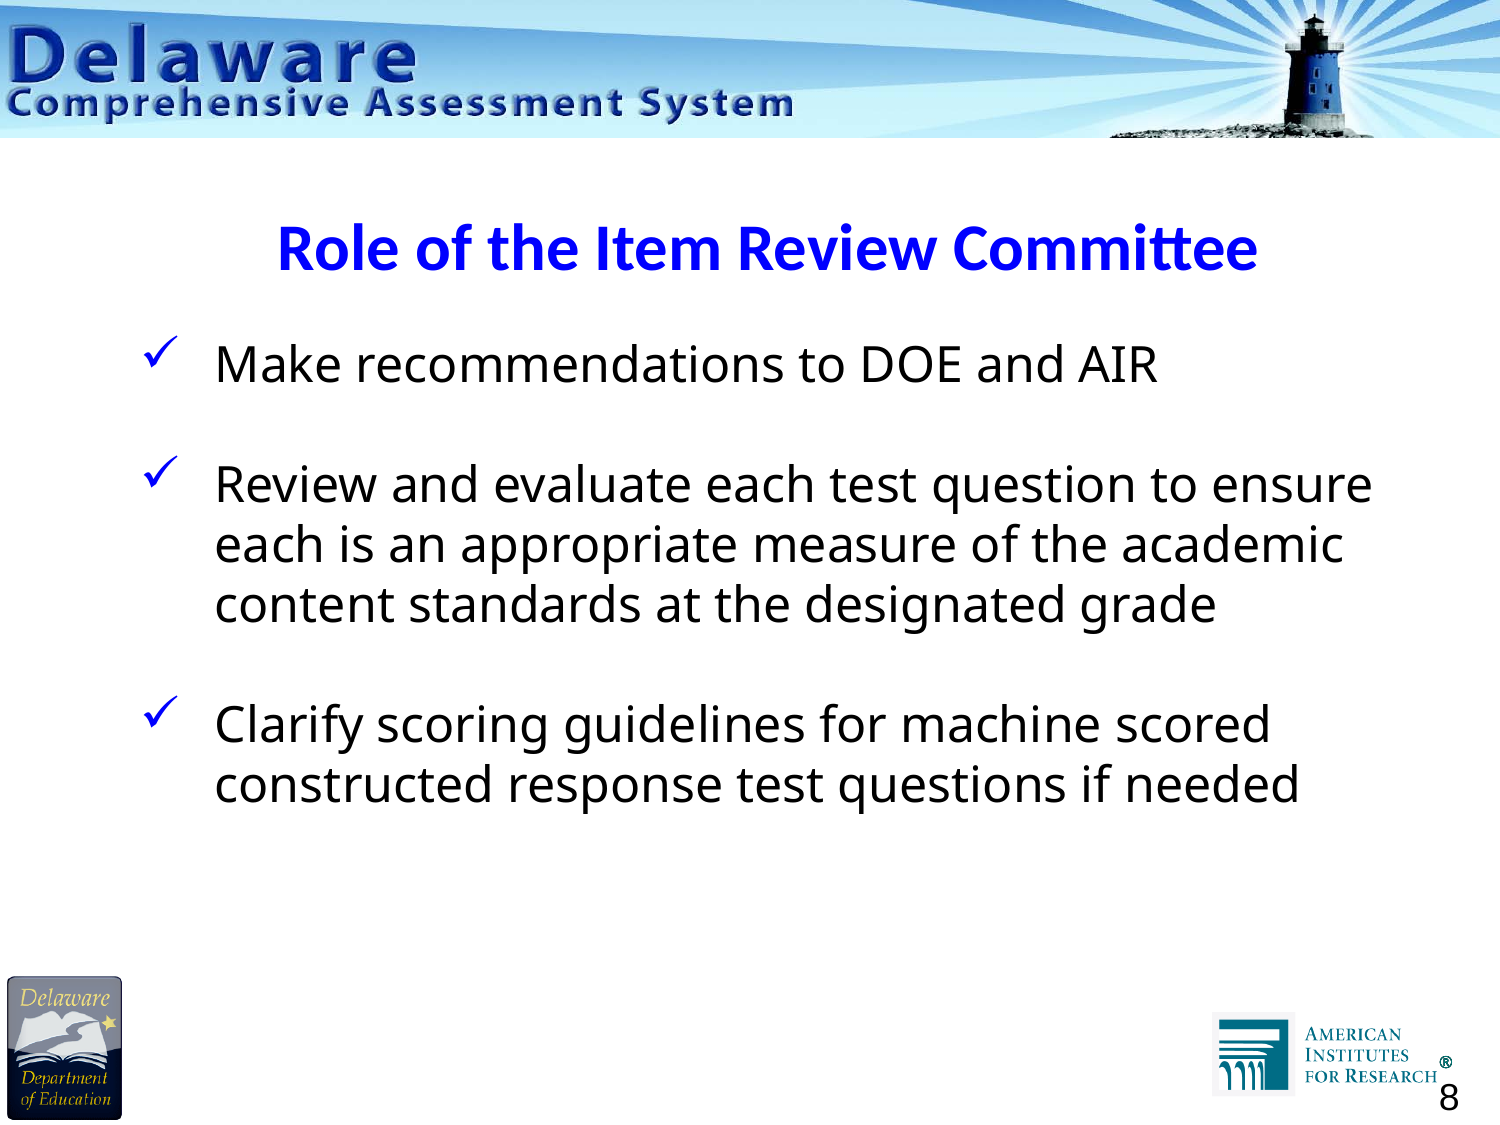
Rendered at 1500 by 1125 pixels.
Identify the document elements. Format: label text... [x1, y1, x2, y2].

text_box Make recommendations to DOE and AIR Review and evaluate each test question to ensure each is an appropriate measure of the academic content standards at the designated grade Clarify scoring guidelines for machine scored constructed response test questions if needed [125, 324, 1425, 960]
picture [0, 0, 1500, 138]
picture [1212, 1012, 1438, 1097]
title Role of the Item Review Committee [99, 162, 1438, 326]
picture [0, 972, 128, 1125]
